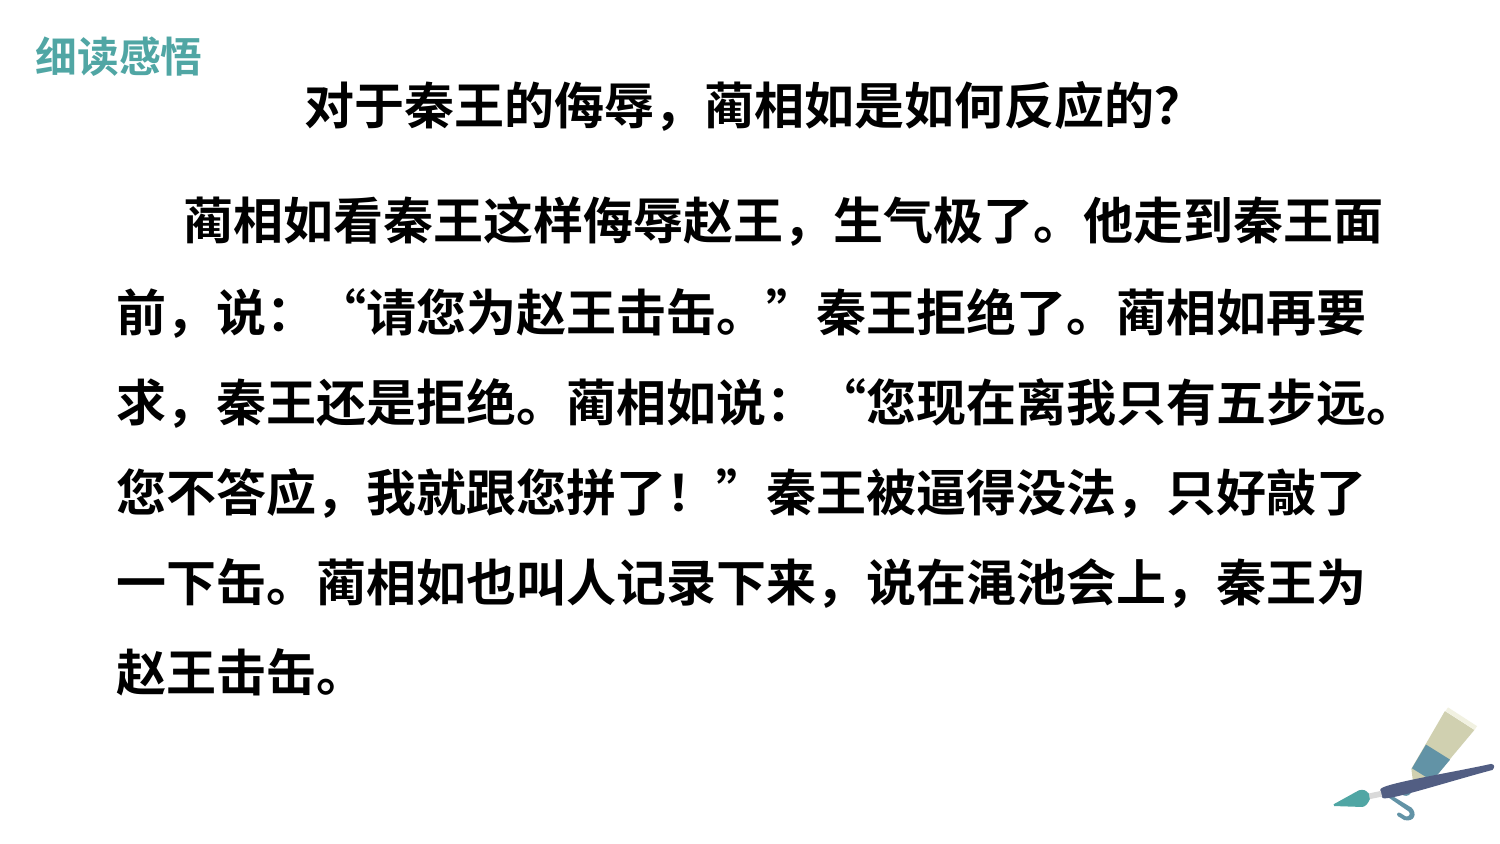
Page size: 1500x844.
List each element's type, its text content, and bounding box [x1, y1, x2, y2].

text_box 蔺相如看秦王这样侮辱赵王，生气极了。他走到秦王面前，说：“请您为赵王击缶。”秦王拒绝了。蔺相如再要求，秦王还是拒绝。蔺相如说：“您现在离我只有五步远。您不答应，我就跟您拼了！”秦王被逼得没法，只好敲了一下缶。蔺相如也叫人记录下来，说在渑池会上，秦王为赵王击缶。 [105, 140, 1405, 707]
text_box 对于秦王的侮辱，蔺相如是如何反应的？ [293, 68, 1217, 140]
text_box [1358, 708, 1481, 844]
text_box 细读感悟 [24, 25, 261, 87]
